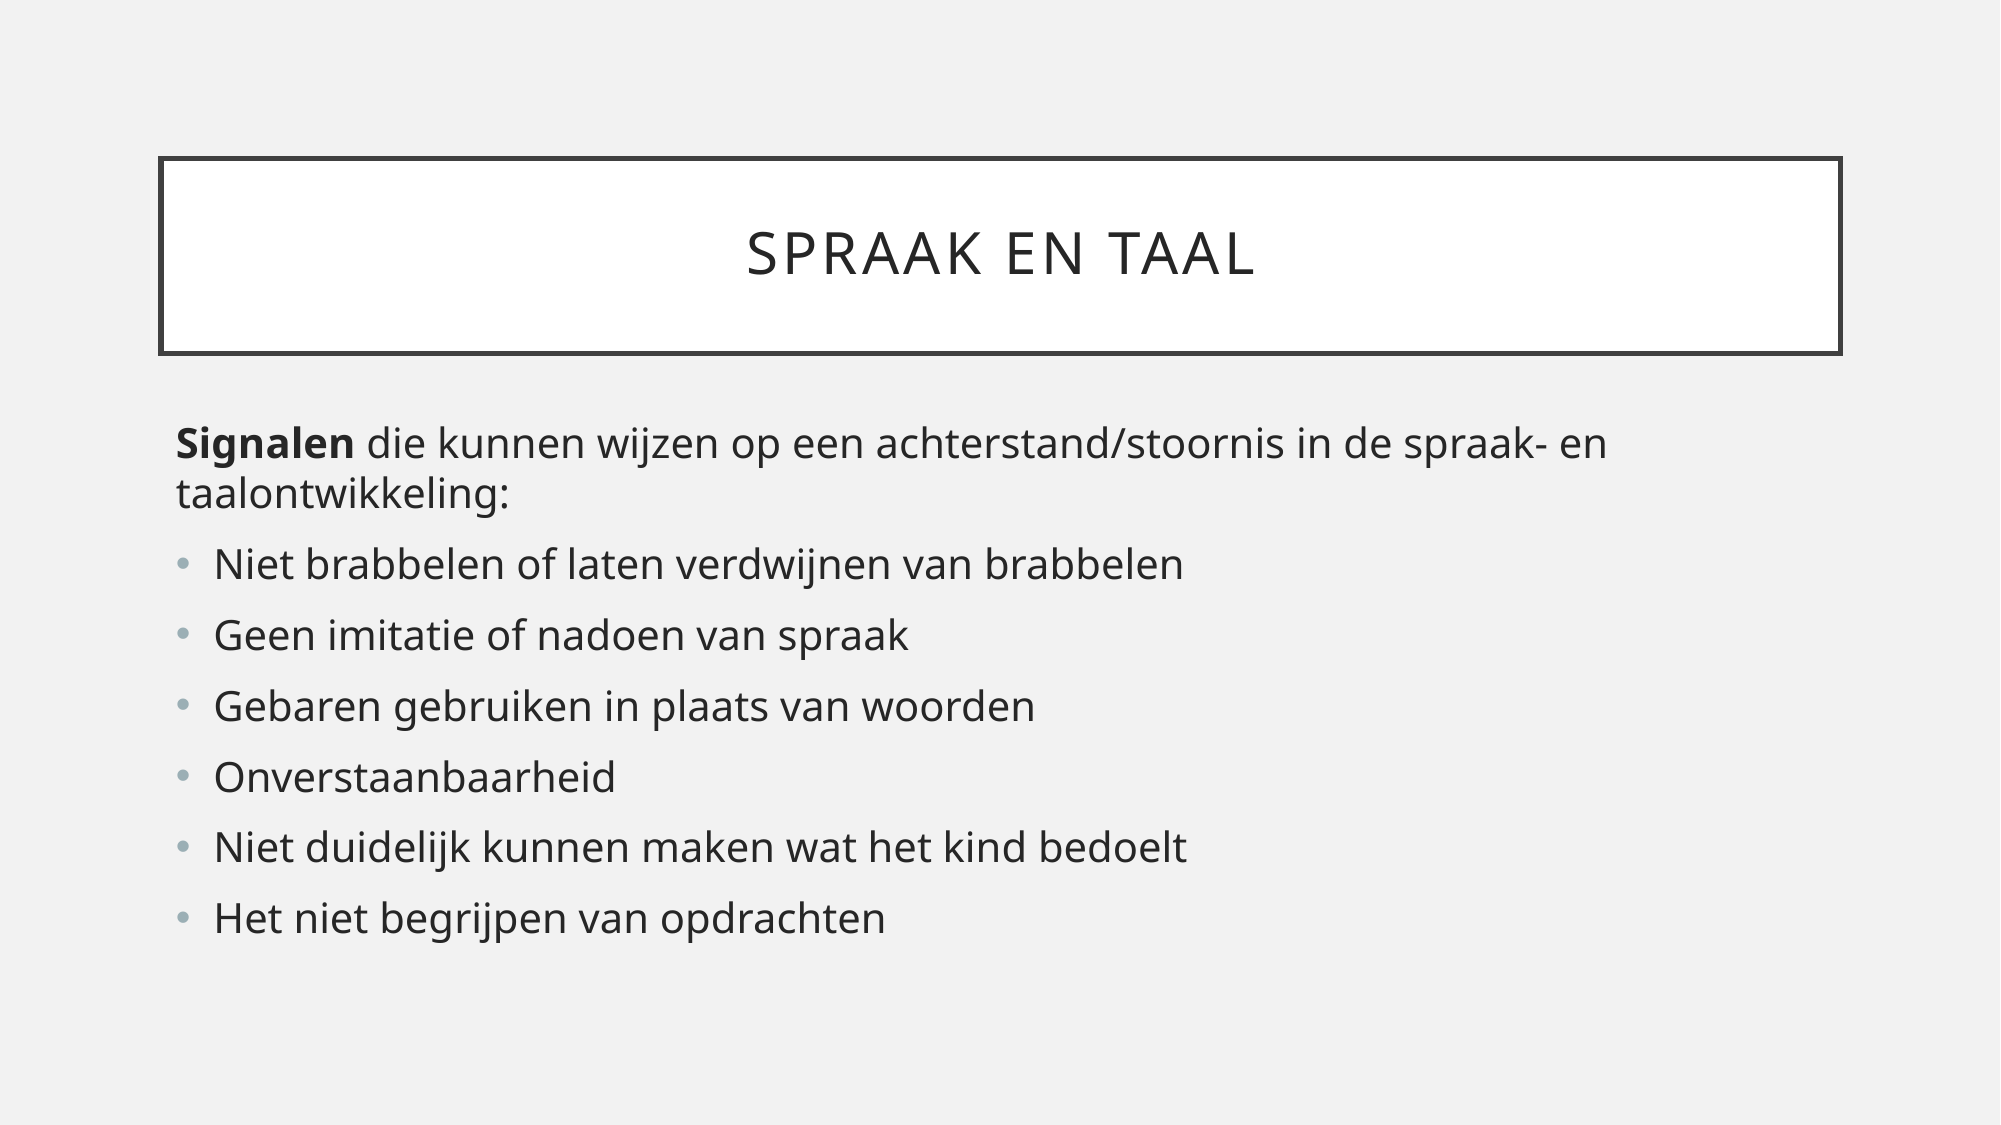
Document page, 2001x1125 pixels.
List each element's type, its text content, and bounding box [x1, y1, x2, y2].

list Signalen die kunnen wijzen op een achterstand/stoornis in de spraak- en taalontwikkeling: Niet brabbelen of laten verdwijnen van brabbelen Geen imitatie of nadoen van spraak Gebaren gebruiken in plaats van woorden Onverstaanbaarheid Niet duidelijk kunnen maken wat het kind bedoelt Het niet begrijpen van opdrachten [160, 409, 1841, 1063]
title Spraak en taal [158, 156, 1843, 356]
